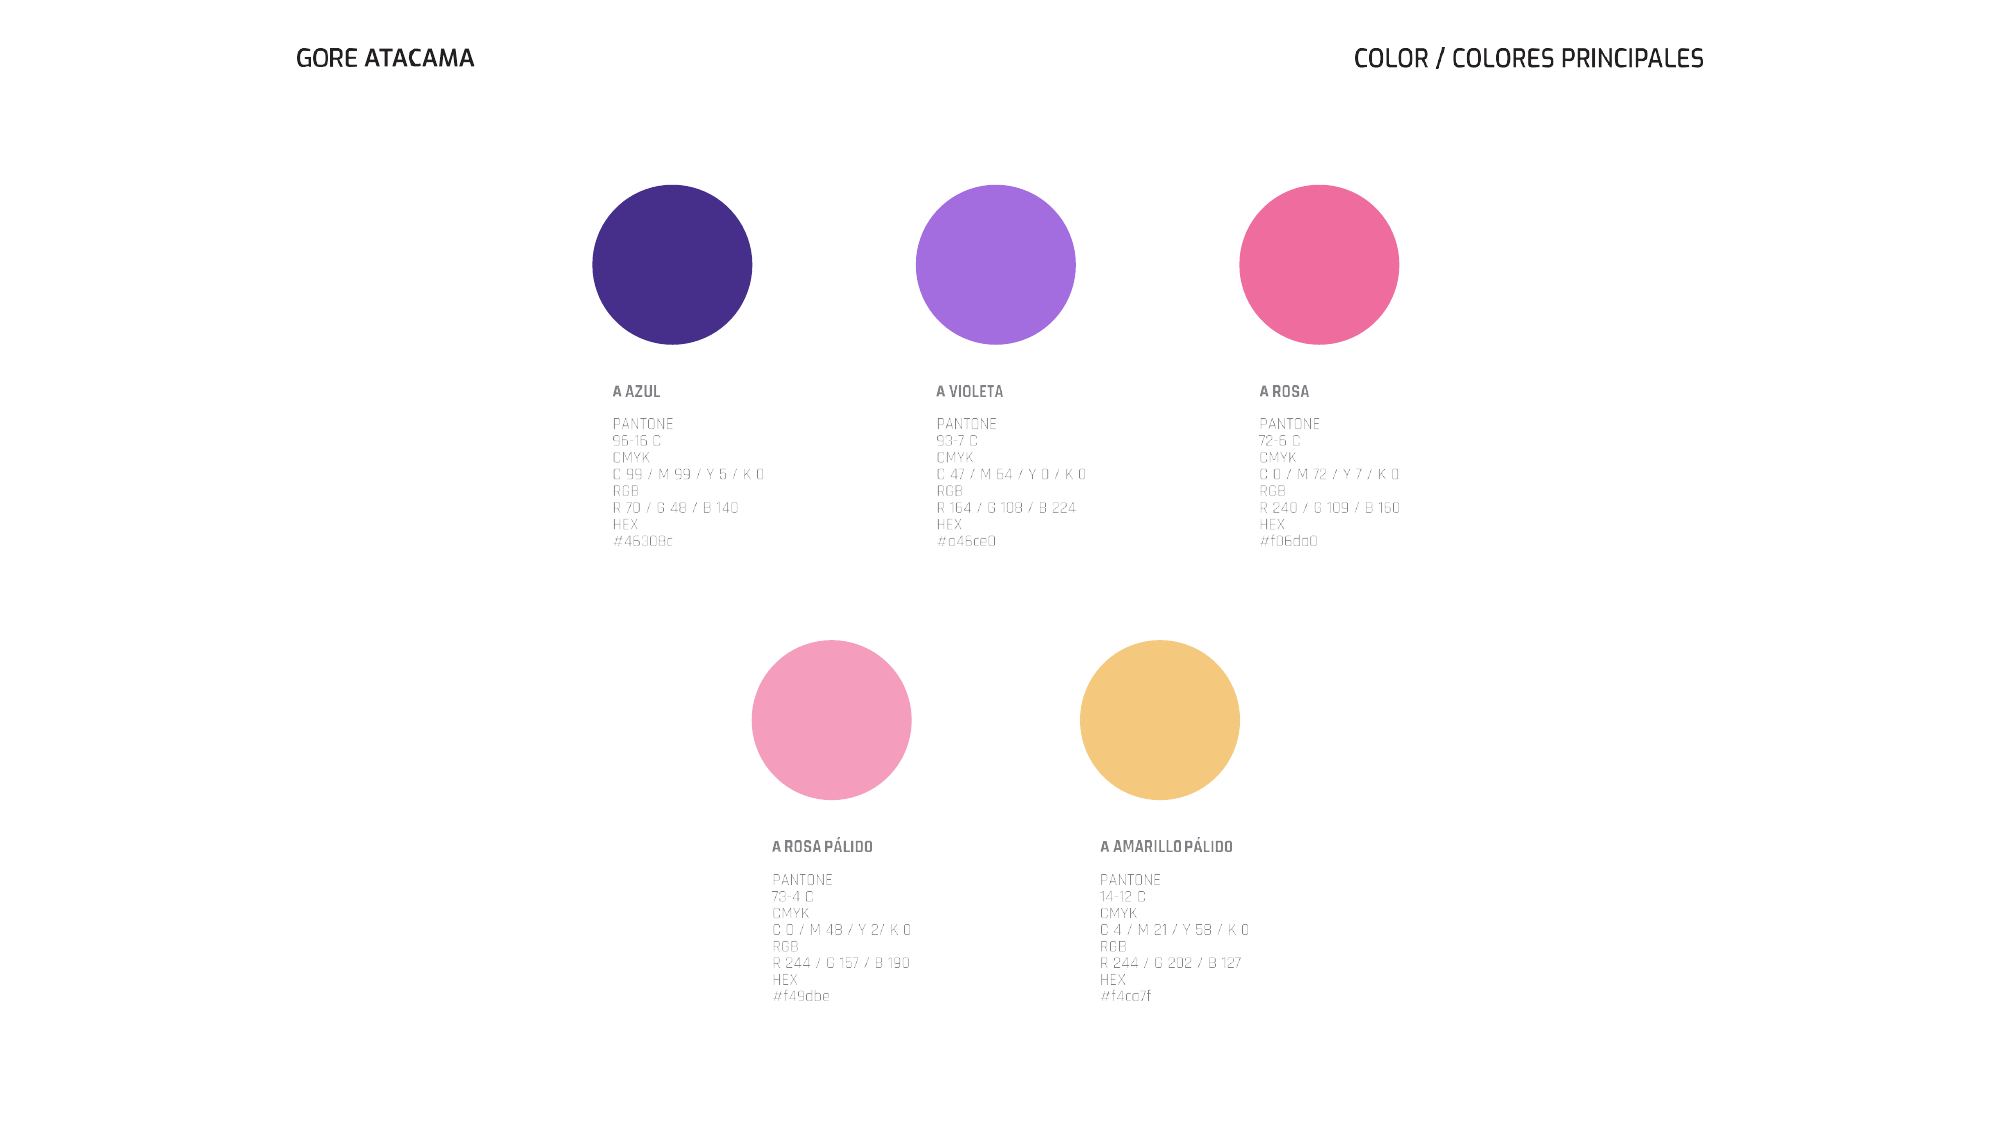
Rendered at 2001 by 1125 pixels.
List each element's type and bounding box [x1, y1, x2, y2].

text_box [439, 48, 458, 67]
text_box [408, 48, 421, 67]
text_box [297, 48, 357, 67]
picture [613, 418, 763, 546]
text_box [422, 48, 438, 67]
text_box [936, 385, 1003, 397]
text_box [751, 640, 912, 801]
text_box [1239, 184, 1400, 345]
text_box [612, 385, 660, 397]
text_box [392, 48, 408, 67]
text_box [364, 48, 380, 67]
text_box [379, 48, 393, 67]
picture [1355, 47, 1703, 69]
text_box [1100, 837, 1232, 852]
text_box [772, 837, 873, 852]
text_box [915, 184, 1076, 345]
text_box [1080, 640, 1241, 801]
text_box [1259, 385, 1309, 397]
picture [937, 418, 1085, 546]
picture [772, 874, 910, 1001]
text_box [592, 184, 753, 345]
picture [1100, 874, 1248, 1001]
text_box [459, 48, 475, 67]
picture [1259, 418, 1399, 546]
